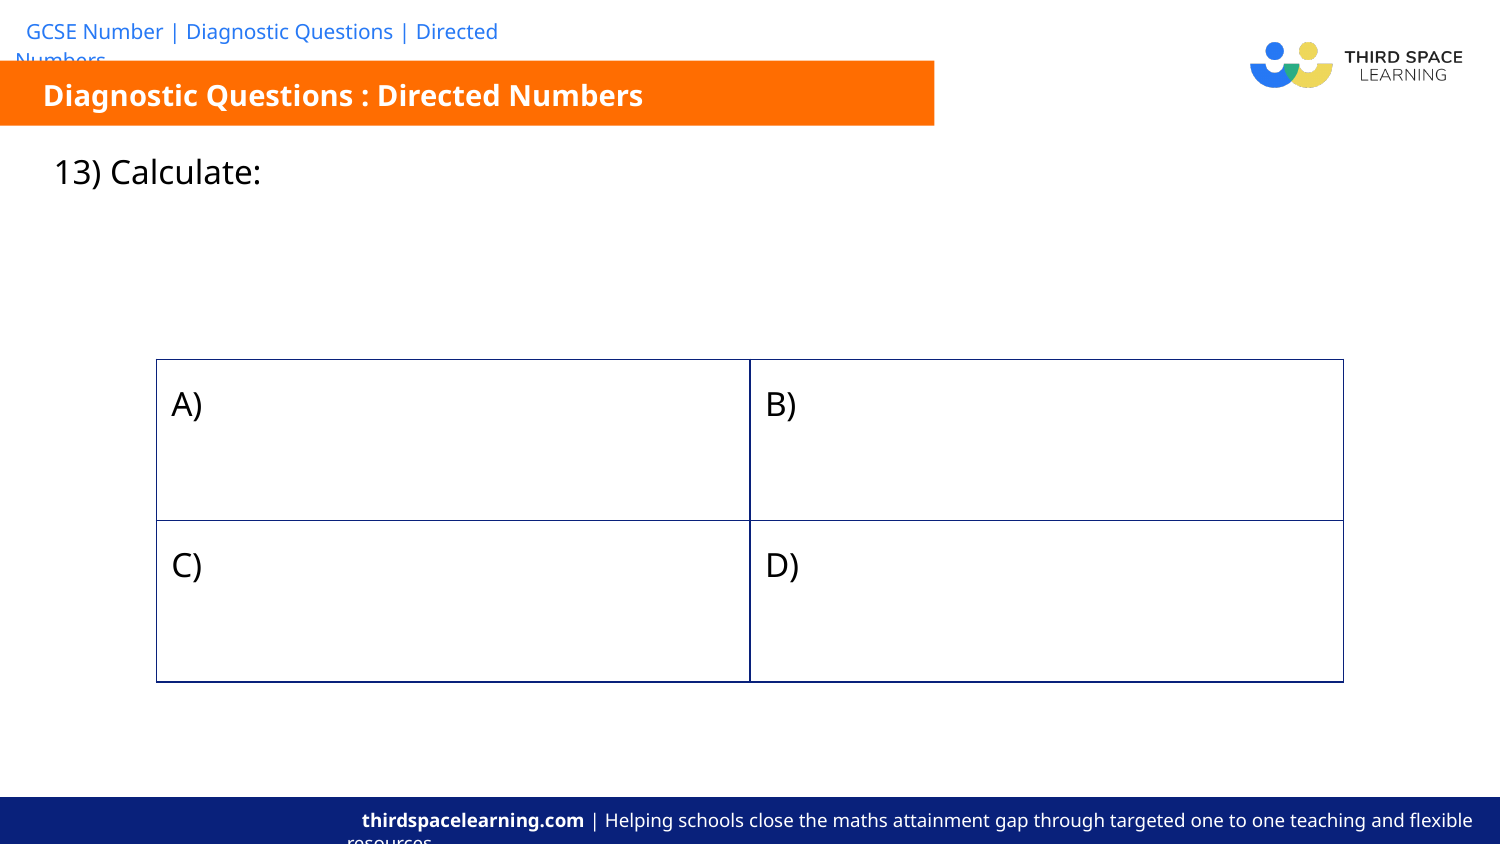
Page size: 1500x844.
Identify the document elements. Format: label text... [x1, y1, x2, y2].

picture [1250, 33, 1465, 99]
text_box Diagnostic Questions : Directed Numbers [27, 61, 778, 127]
